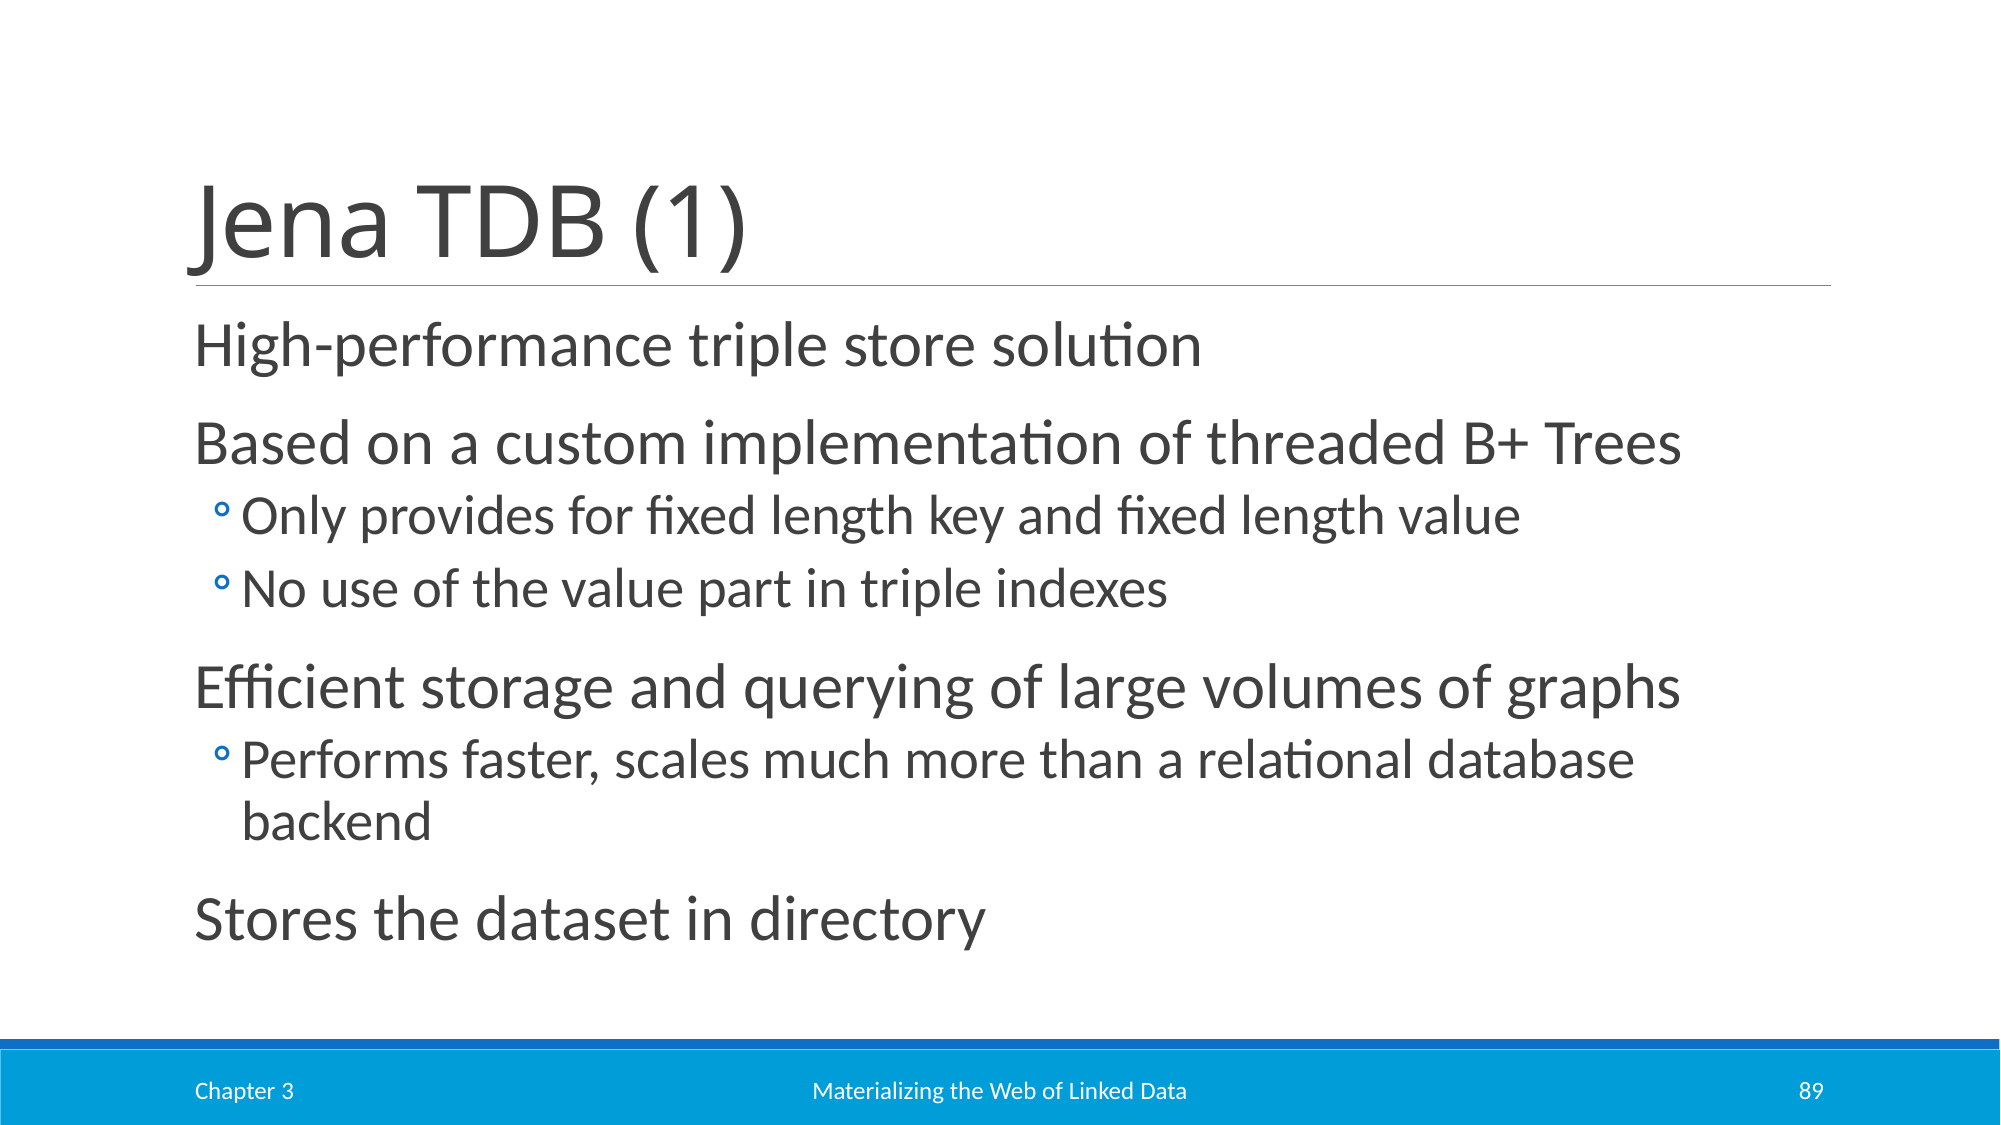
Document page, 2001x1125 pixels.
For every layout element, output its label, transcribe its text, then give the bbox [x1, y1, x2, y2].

slide_number Chapter 3 [180, 1059, 586, 1120]
footer Materializing the Web of Linked Data [604, 1059, 1396, 1120]
slide_number 89 [1624, 1059, 1840, 1120]
list High-performance triple store solution Based on a custom implementation of threaded B+ Trees Only provides for fixed length key and fixed length value No use of the value part in triple indexes Efficient storage and querying of large volumes of graphs Performs faster, scales much more than a relational database backend Stores the dataset in directory [180, 302, 1830, 963]
title Jena TDB (1) [180, 47, 1830, 285]
